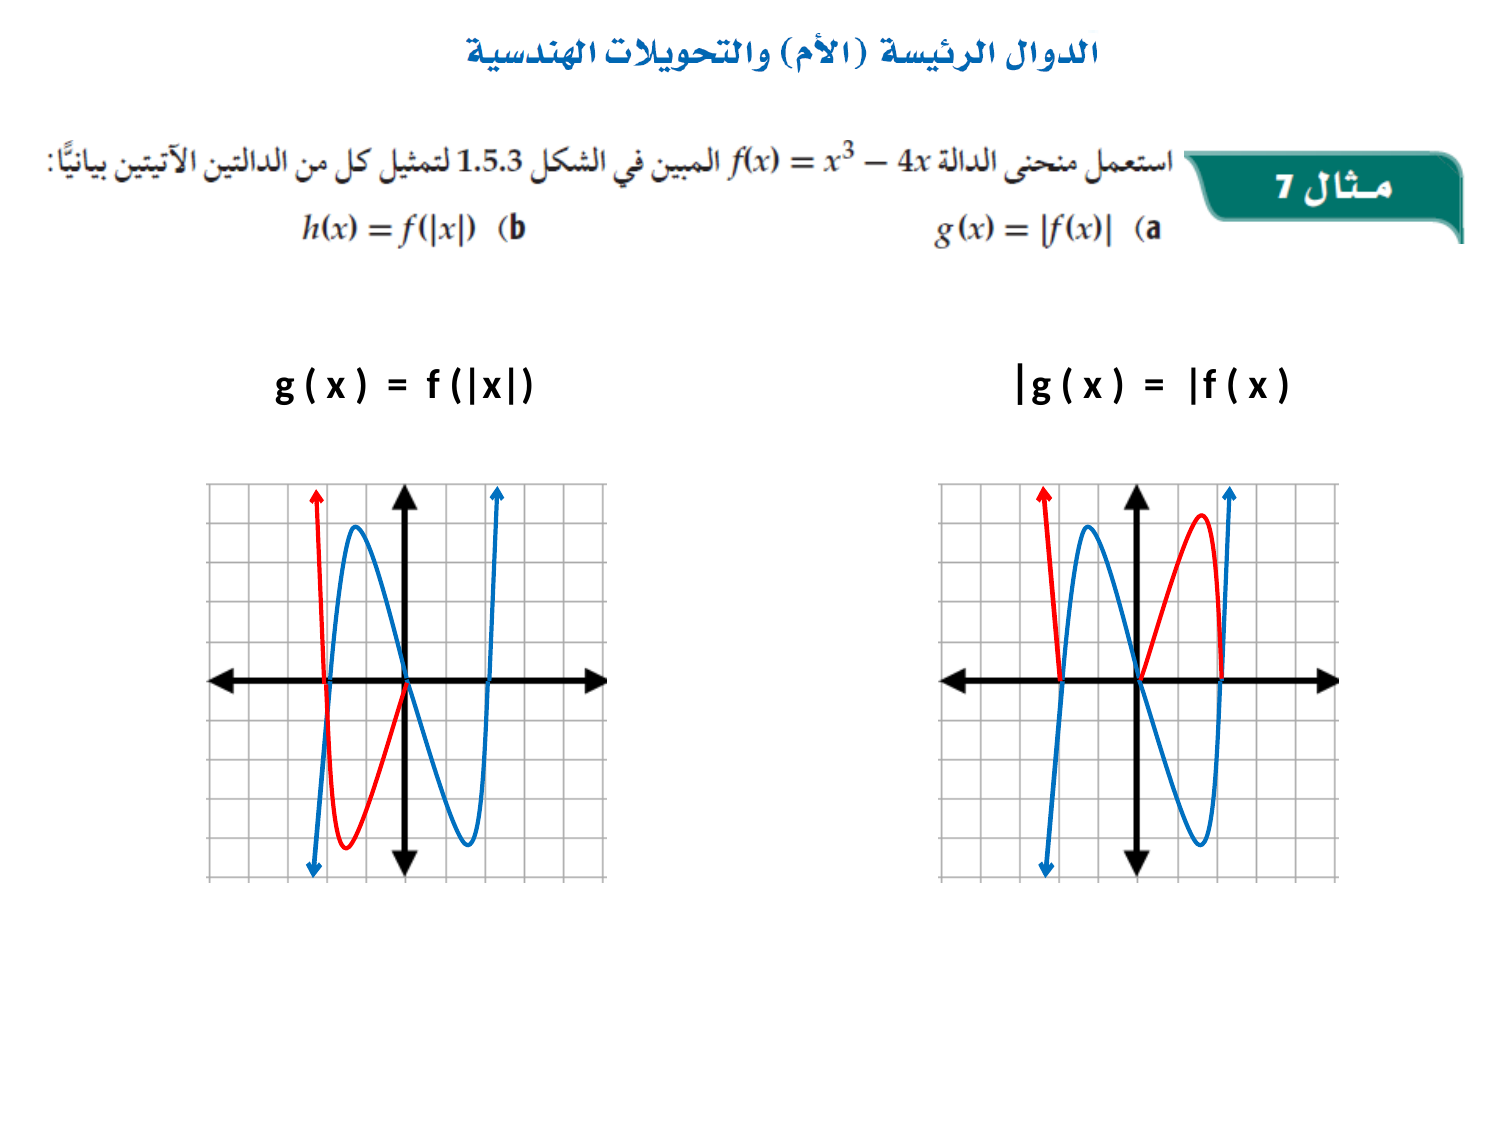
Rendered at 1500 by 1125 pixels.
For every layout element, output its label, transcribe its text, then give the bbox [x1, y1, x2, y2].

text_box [318, 488, 408, 849]
text_box g ( x ) = |f ( x )| [986, 349, 1306, 415]
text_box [312, 526, 407, 879]
picture [466, 30, 1099, 73]
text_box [406, 485, 496, 846]
picture [938, 479, 1340, 884]
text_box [1045, 690, 1221, 879]
text_box g ( x ) = f (|x|) [230, 349, 550, 415]
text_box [1042, 485, 1222, 682]
picture [39, 140, 1175, 252]
picture [1183, 147, 1466, 244]
picture [206, 479, 607, 884]
